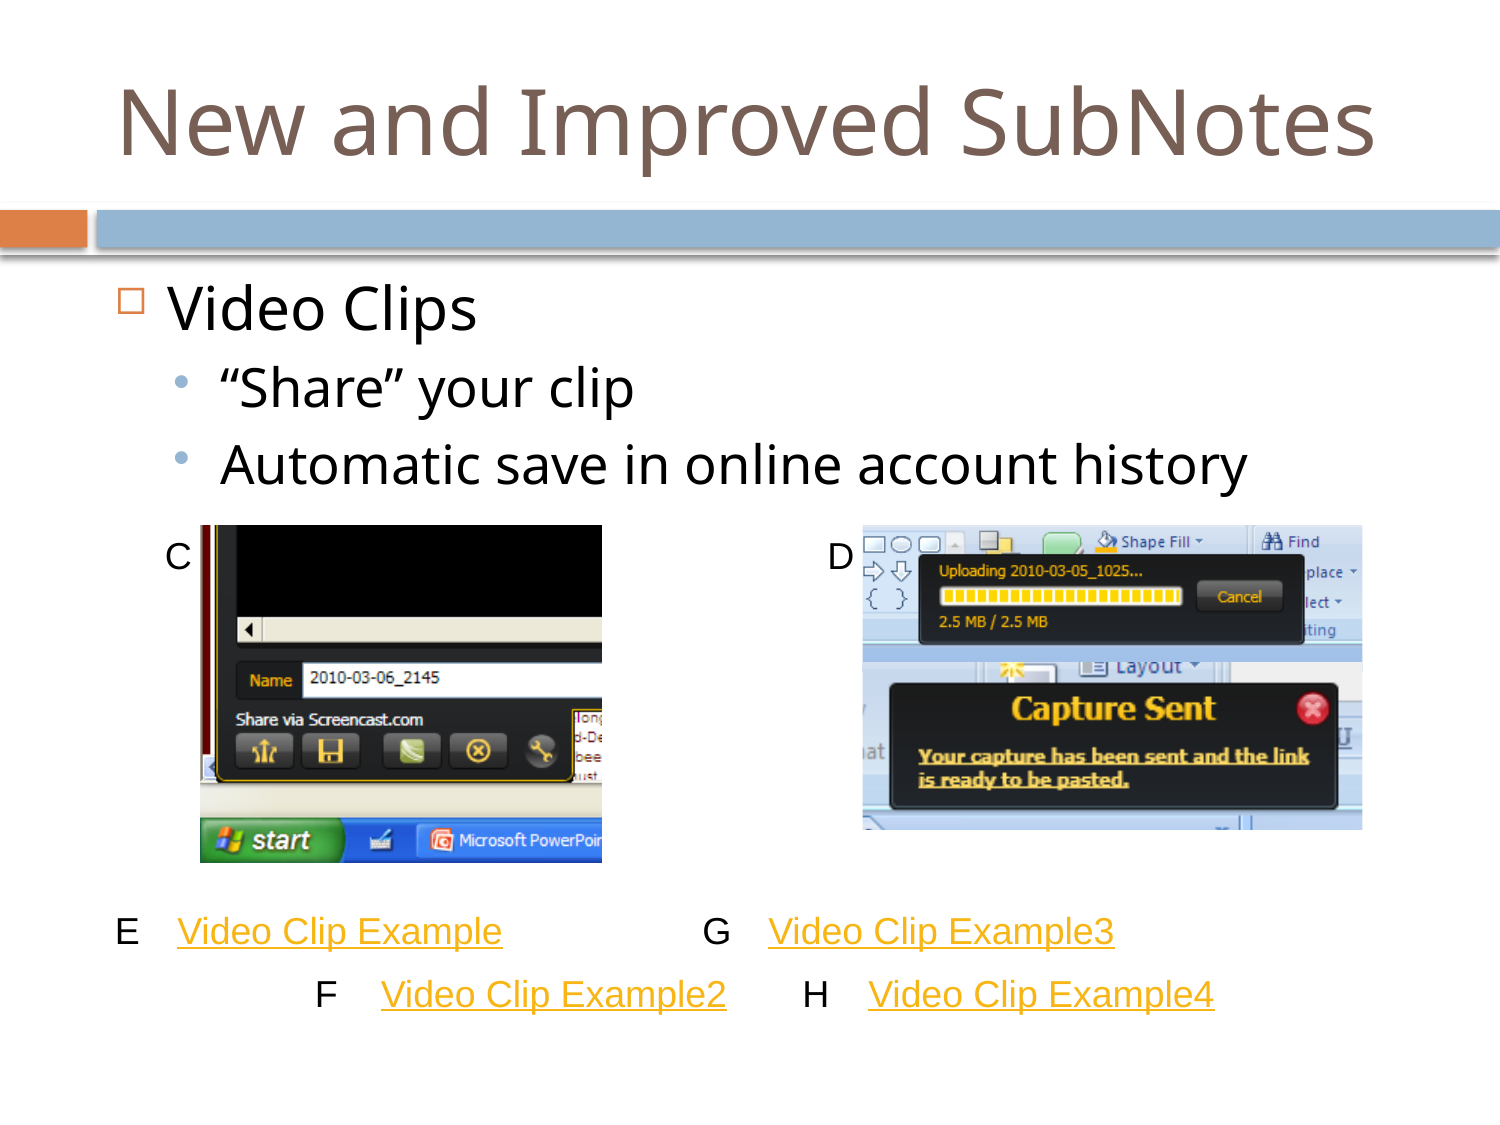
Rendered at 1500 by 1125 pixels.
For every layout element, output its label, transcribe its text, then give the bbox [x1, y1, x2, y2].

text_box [299, 962, 751, 1023]
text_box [787, 962, 1238, 1023]
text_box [812, 524, 1363, 830]
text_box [687, 899, 1138, 961]
title New and Improved SubNotes [100, 37, 1438, 200]
list Video Clips “Share” your clip Automatic save in online account history [100, 262, 1438, 1000]
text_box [149, 524, 603, 863]
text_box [99, 899, 526, 961]
